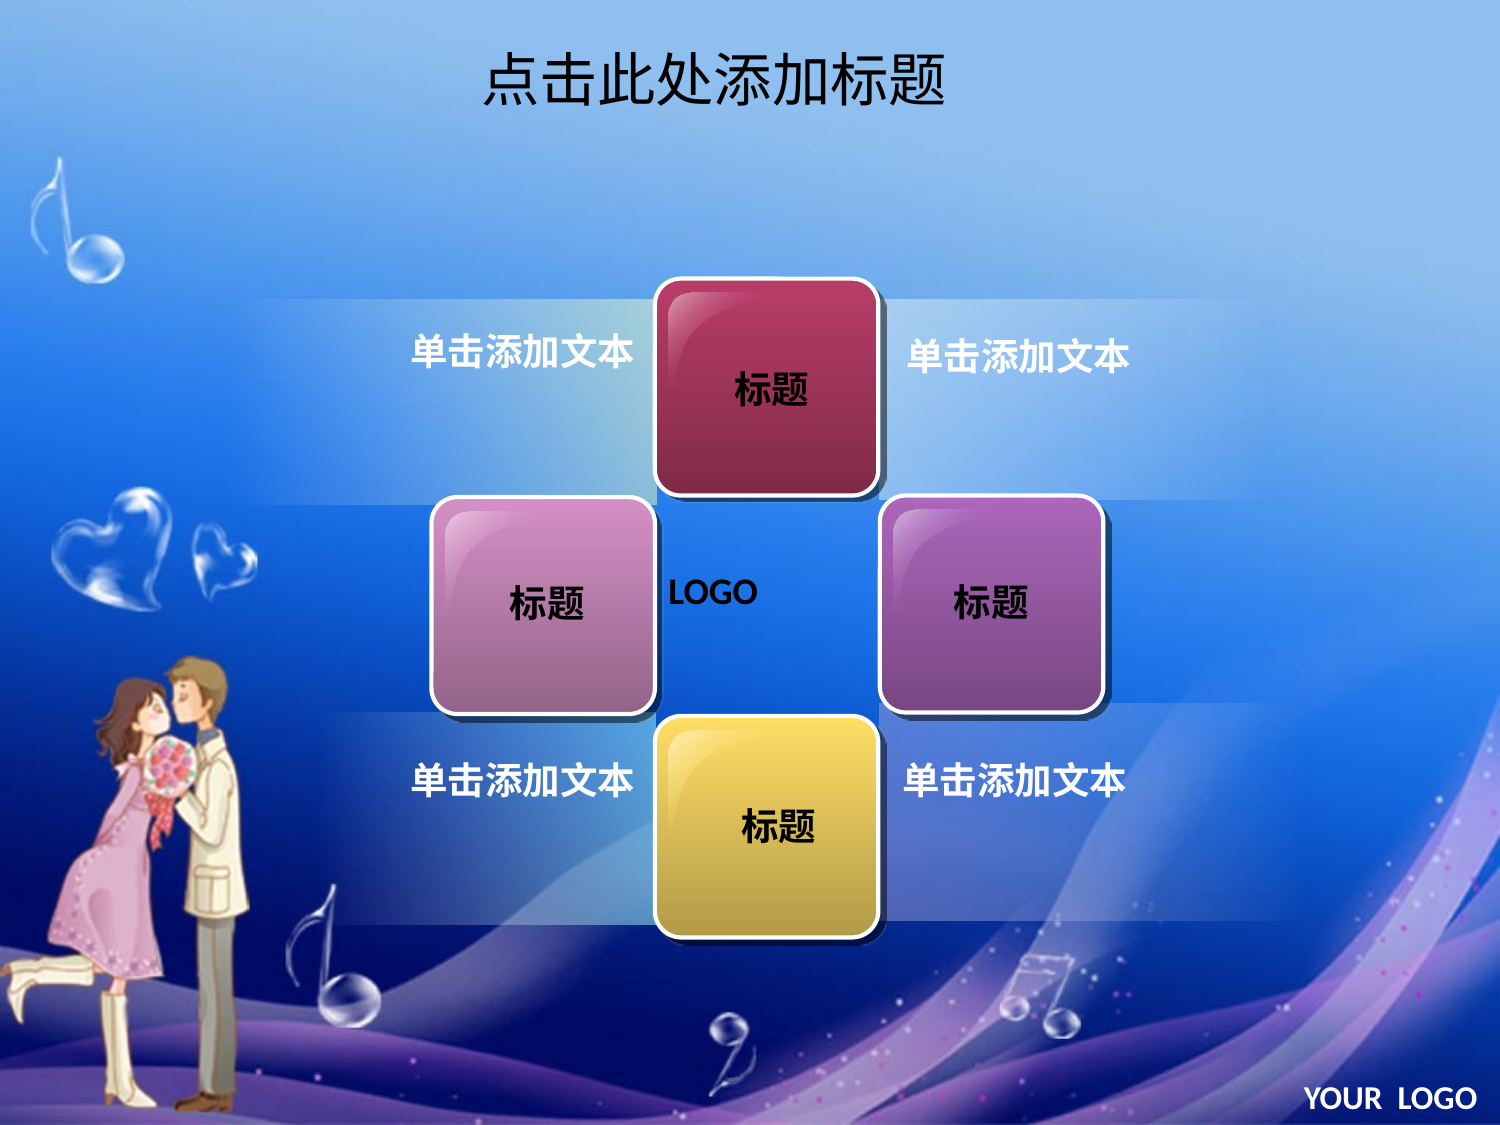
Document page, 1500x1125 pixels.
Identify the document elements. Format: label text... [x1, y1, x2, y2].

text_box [654, 715, 879, 938]
text_box [229, 380, 646, 505]
text_box [315, 712, 646, 749]
text_box LOGO [665, 559, 871, 620]
text_box 单击添加文本 [891, 325, 1354, 386]
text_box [879, 495, 1104, 713]
text_box 单击添加文本 [187, 749, 646, 810]
text_box 点击此处添加标题 [466, 24, 1067, 132]
text_box [888, 299, 1270, 500]
text_box 单击添加文本 [187, 320, 646, 380]
picture [0, 0, 1500, 1125]
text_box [654, 278, 879, 496]
text_box [229, 299, 646, 320]
text_box [887, 703, 1305, 749]
text_box [315, 810, 646, 925]
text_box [430, 496, 656, 715]
text_box [887, 810, 1305, 921]
text_box 单击添加文本 [887, 749, 1350, 810]
